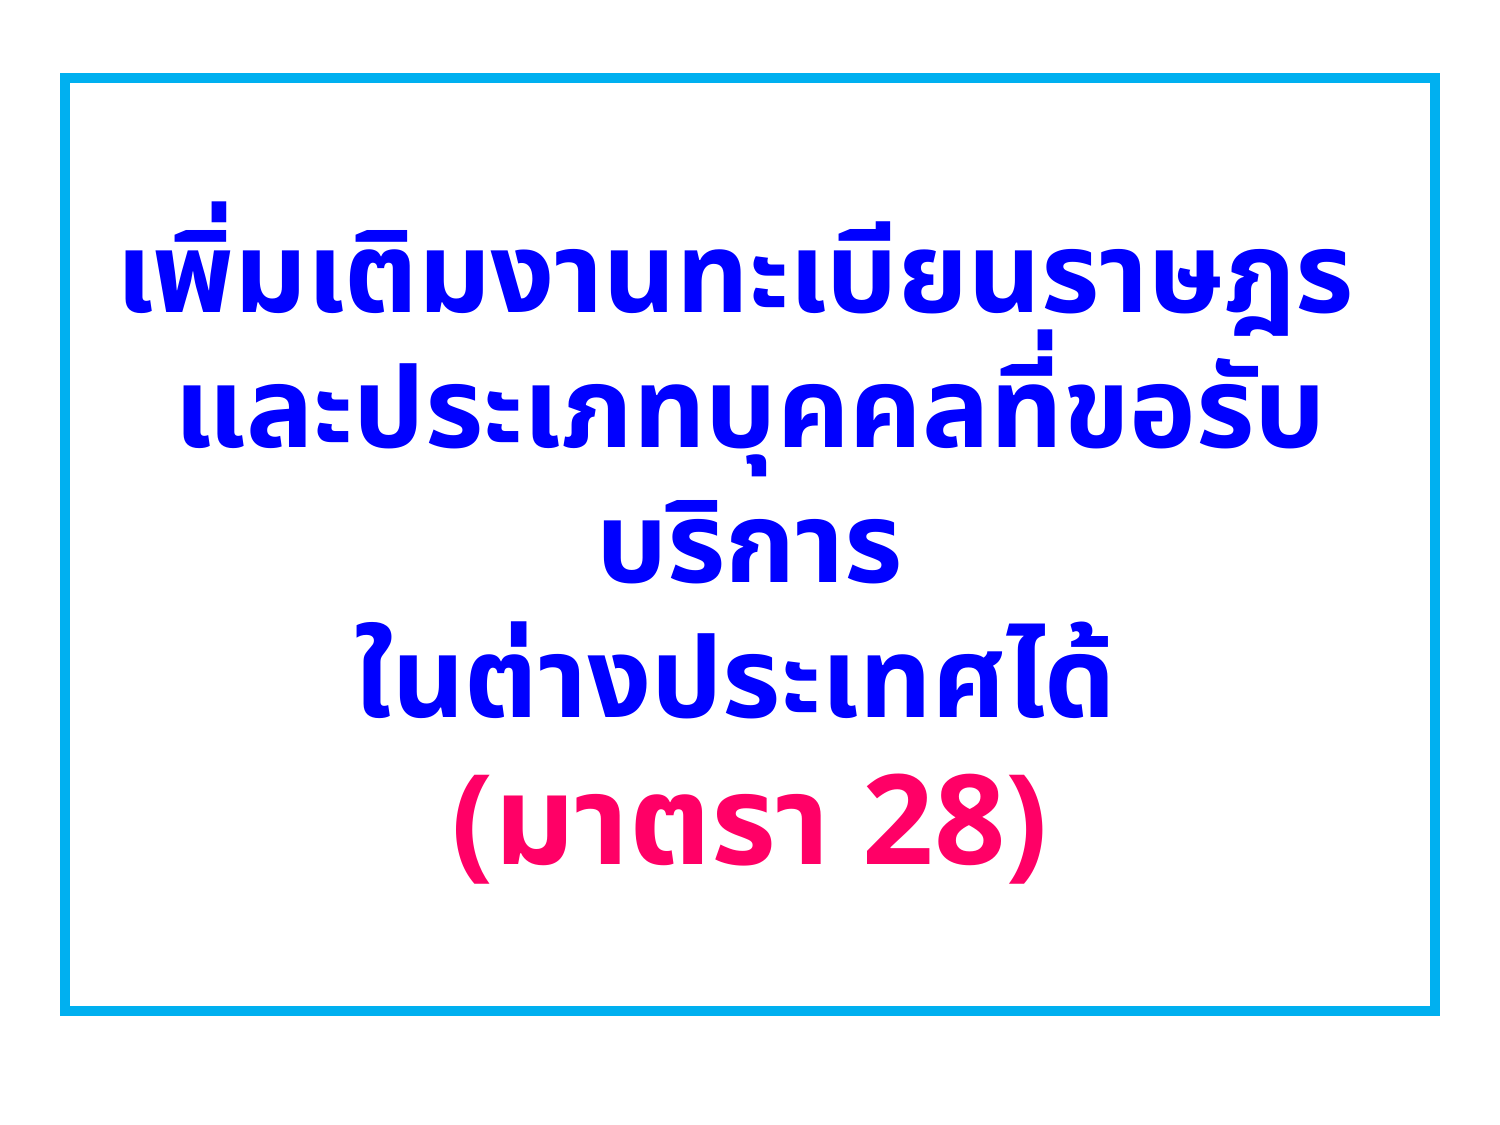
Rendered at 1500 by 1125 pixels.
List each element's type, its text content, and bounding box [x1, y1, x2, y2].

text_box เพิ่มเติมงานทะเบียนราษฎร และประเภทบุคคลที่ขอรับบริการ ในต่างประเทศได้ (มาตรา 28) [64, 78, 1436, 1012]
